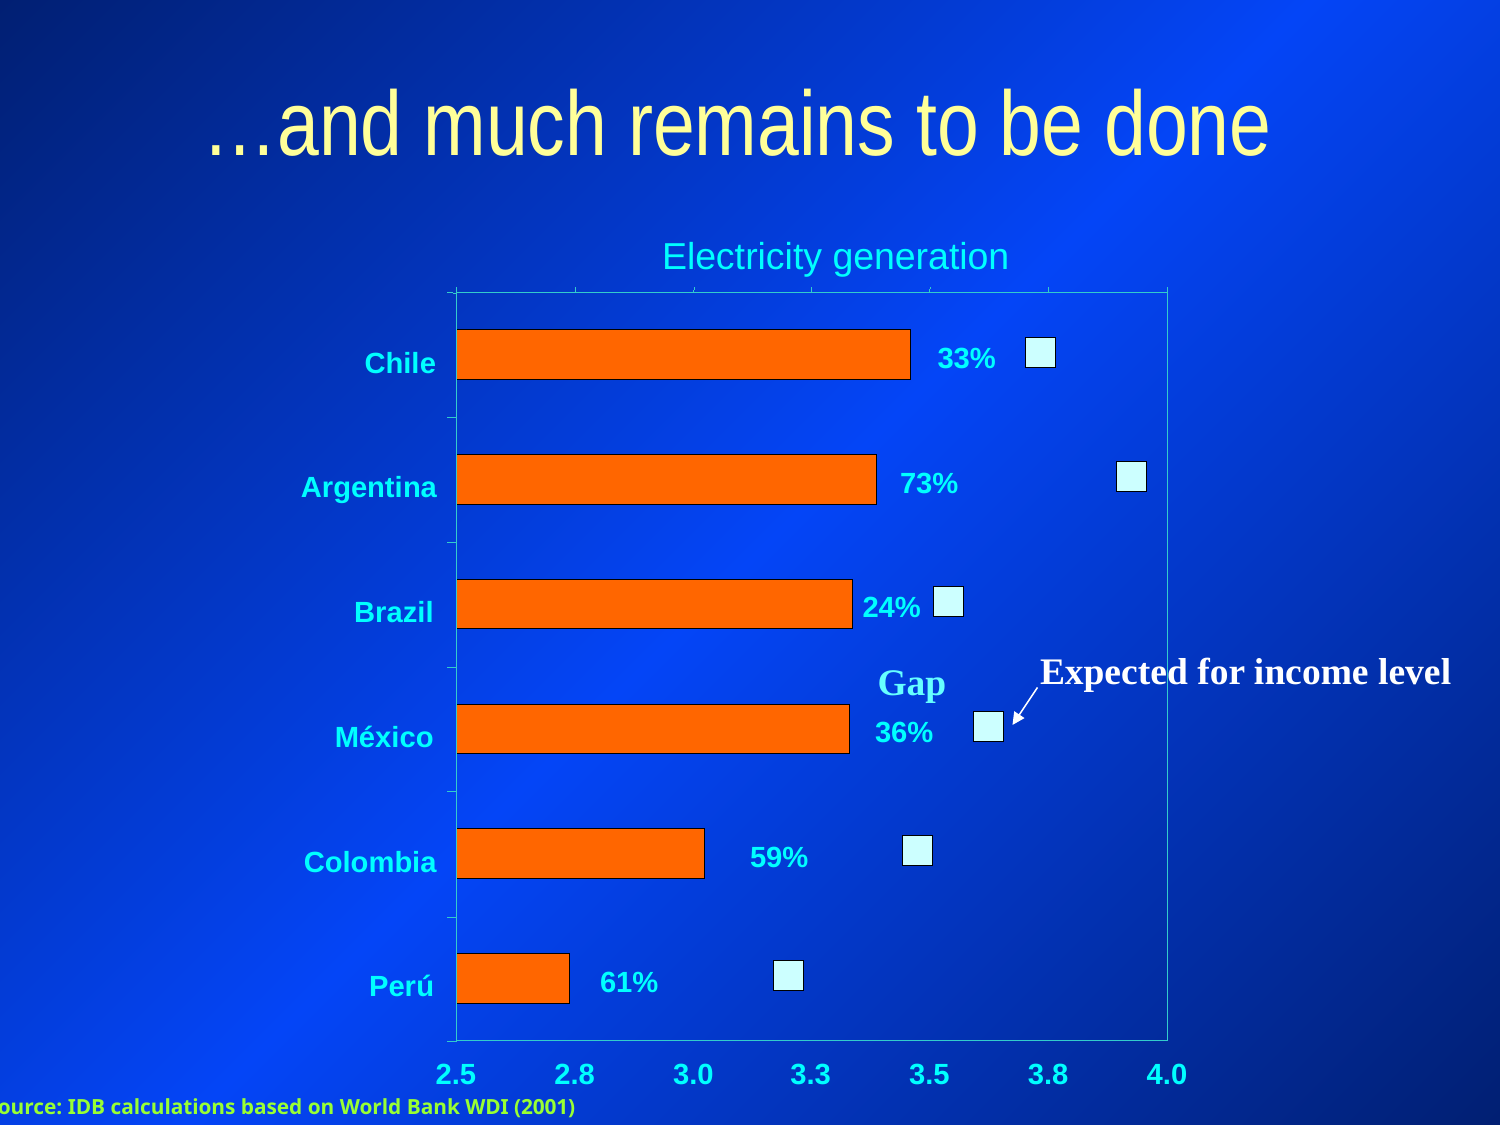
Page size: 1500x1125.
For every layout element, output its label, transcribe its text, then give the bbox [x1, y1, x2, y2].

text_box Source: IDB calculations based on World Bank WDI (2001) [0, 1086, 590, 1125]
title …and much remains to be done [99, 24, 1376, 213]
text_box Electricity generation [647, 224, 1025, 285]
text_box Expected for income level [1193, 640, 1467, 700]
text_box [300, 287, 1188, 1091]
